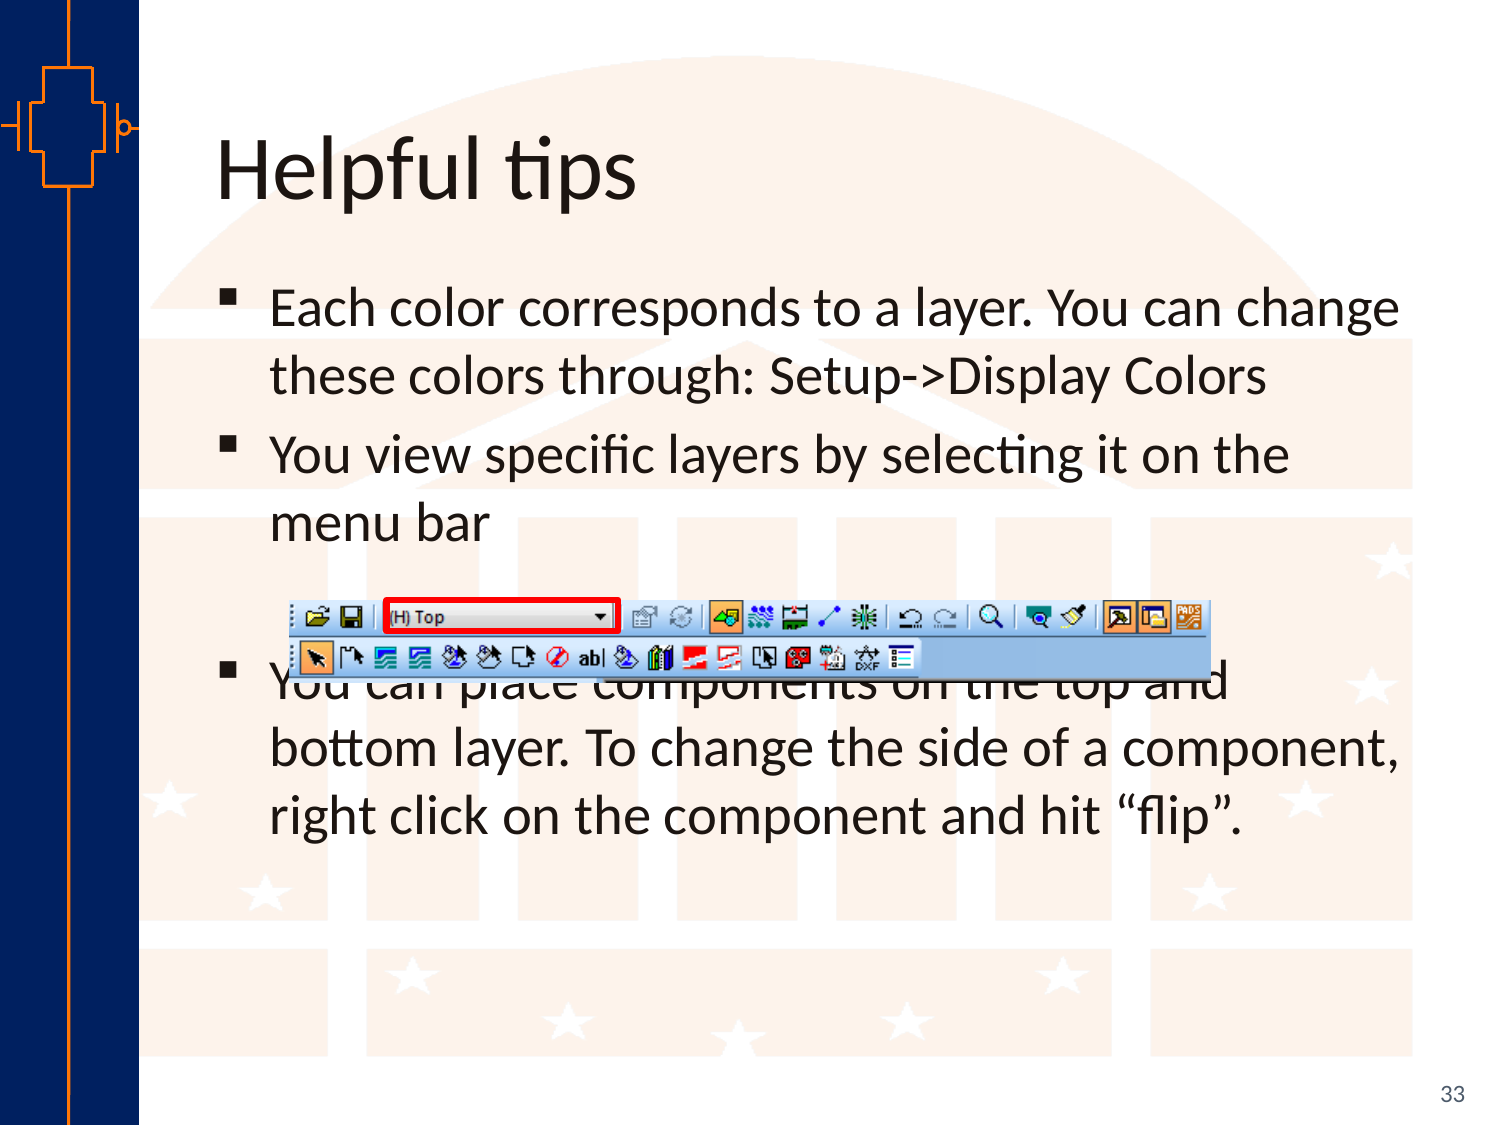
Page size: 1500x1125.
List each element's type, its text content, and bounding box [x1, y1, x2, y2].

picture [288, 599, 1212, 684]
title Helpful tips [200, 37, 1388, 225]
list Each color corresponds to a layer. You can change these colors through: Setup->Display Colors You view specific layers by selecting it on the menu bar You can place components on the top and bottom layer. To change the side of a component, right click on the component and hit “flip”. [200, 262, 1425, 988]
slide_number 33 [1425, 1062, 1488, 1123]
